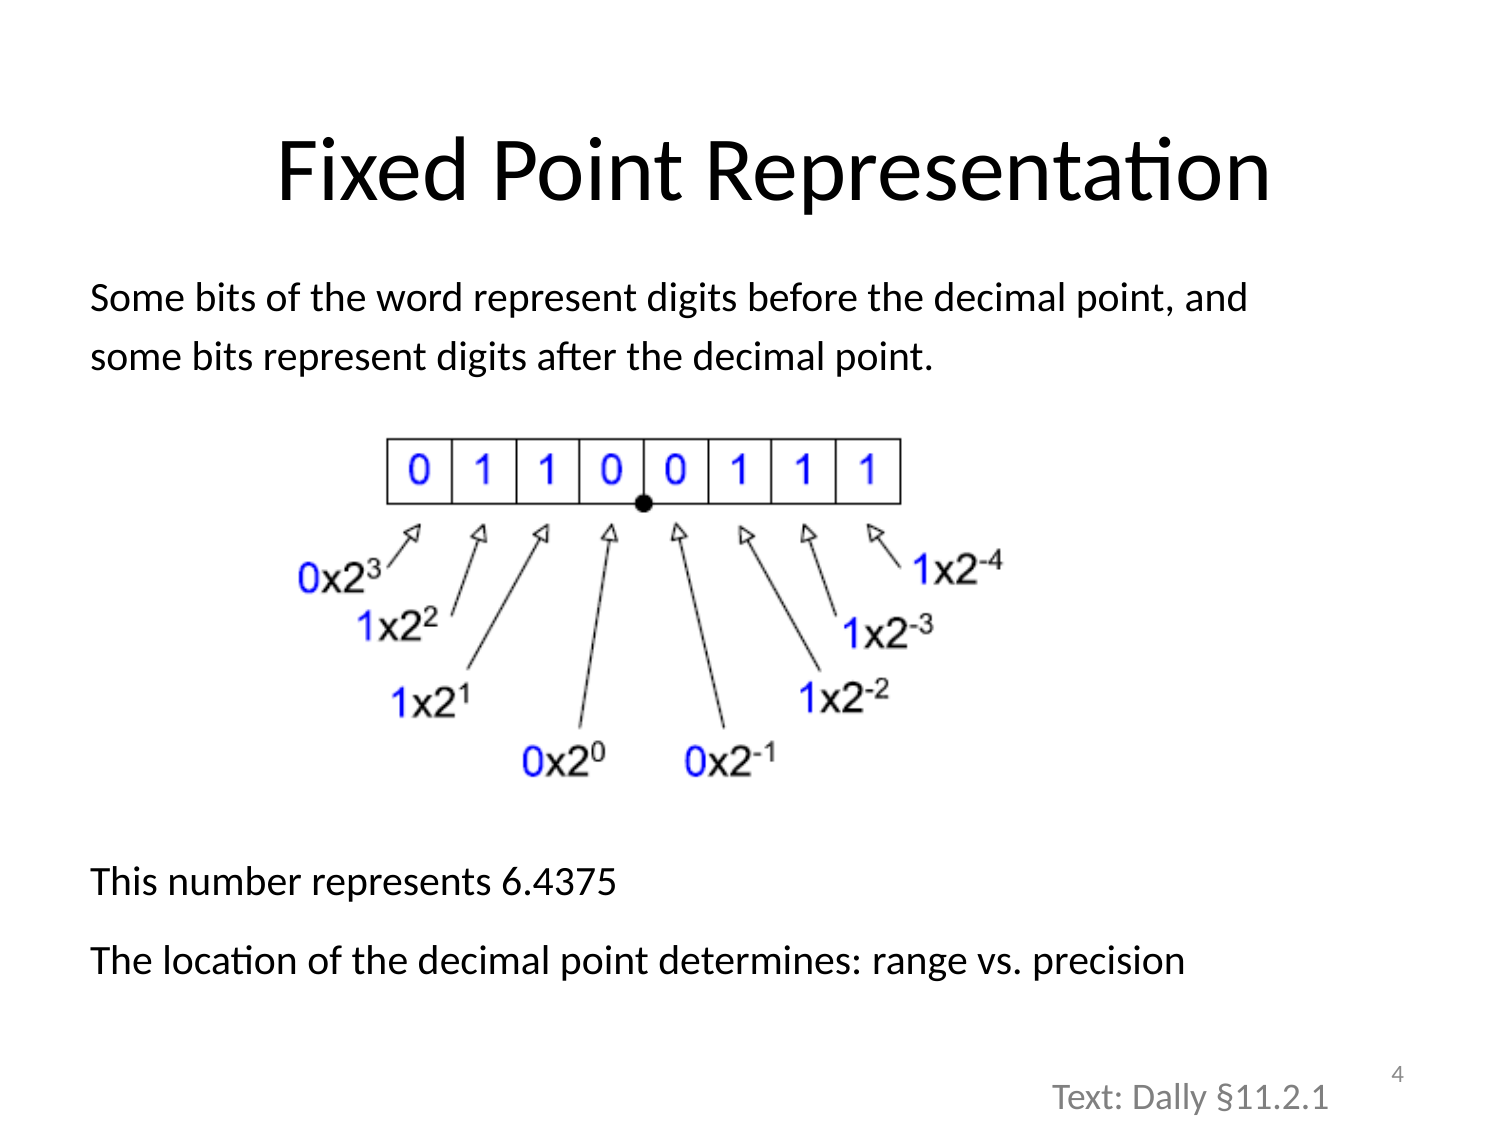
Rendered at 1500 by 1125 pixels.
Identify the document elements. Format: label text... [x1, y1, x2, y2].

slide_number 4 [1074, 1042, 1425, 1103]
picture [212, 412, 1088, 802]
list Some bits of the word represent digits before the decimal point, and some bits represent digits after the decimal point. This number represents 6.4375 The location of the decimal point determines: range vs. precision [75, 262, 1425, 1005]
text_box Text: Dally §11.2.1 [1037, 1064, 1350, 1125]
text_box Fixed Point Representation [99, 70, 1450, 258]
